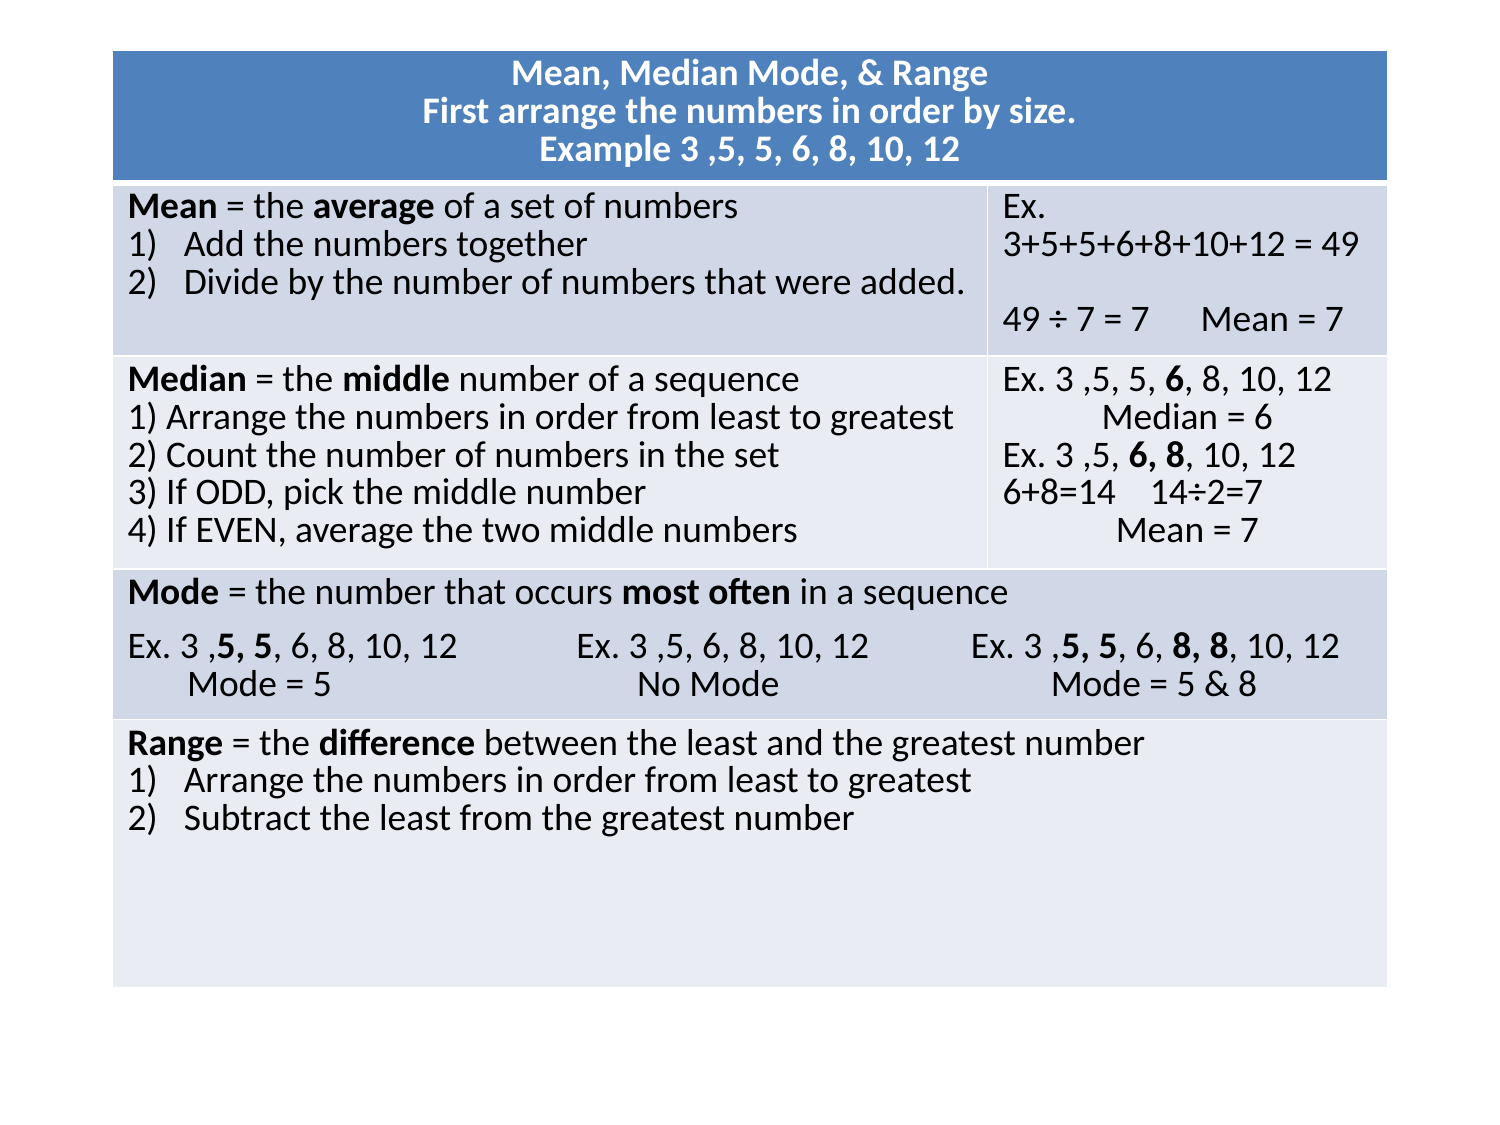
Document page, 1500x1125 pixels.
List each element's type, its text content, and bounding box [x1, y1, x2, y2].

table_cell Range = the difference between the least and the greatest number Arrange the numbers in order from least to greatest Subtract the least from the greatest number [113, 720, 1387, 987]
table_cell Ex. 3+5+5+6+8+10+12 = 49 49 ÷ 7 = 7 Mean = 7 [988, 186, 1387, 355]
table_cell Mode = the number that occurs most often in a sequence Ex. 3 ,5, 5, 6, 8, 10, 12 Ex. 3 ,5, 6, 8, 10, 12 Ex. 3 ,5, 5, 6, 8, 8, 10, 12 Mode = 5 No Mode Mode = 5 & 8 [113, 570, 1387, 719]
table_header Mean, Median Mode, & Range First arrange the numbers in order by size. Example 3 ,5, 5, 6, 8, 10, 12 [113, 51, 1387, 180]
table_cell Mean = the average of a set of numbers Add the numbers together Divide by the number of numbers that were added. [113, 186, 987, 355]
table_cell Median = the middle number of a sequence 1) Arrange the numbers in order from least to greatest 2) Count the number of numbers in the set 3) If ODD, pick the middle number 4) If EVEN, average the two middle numbers [113, 357, 987, 568]
table_cell Ex. 3 ,5, 5, 6, 8, 10, 12 Median = 6 Ex. 3 ,5, 6, 8, 10, 12 6+8=14 14÷2=7 Mean = 7 [988, 357, 1387, 568]
